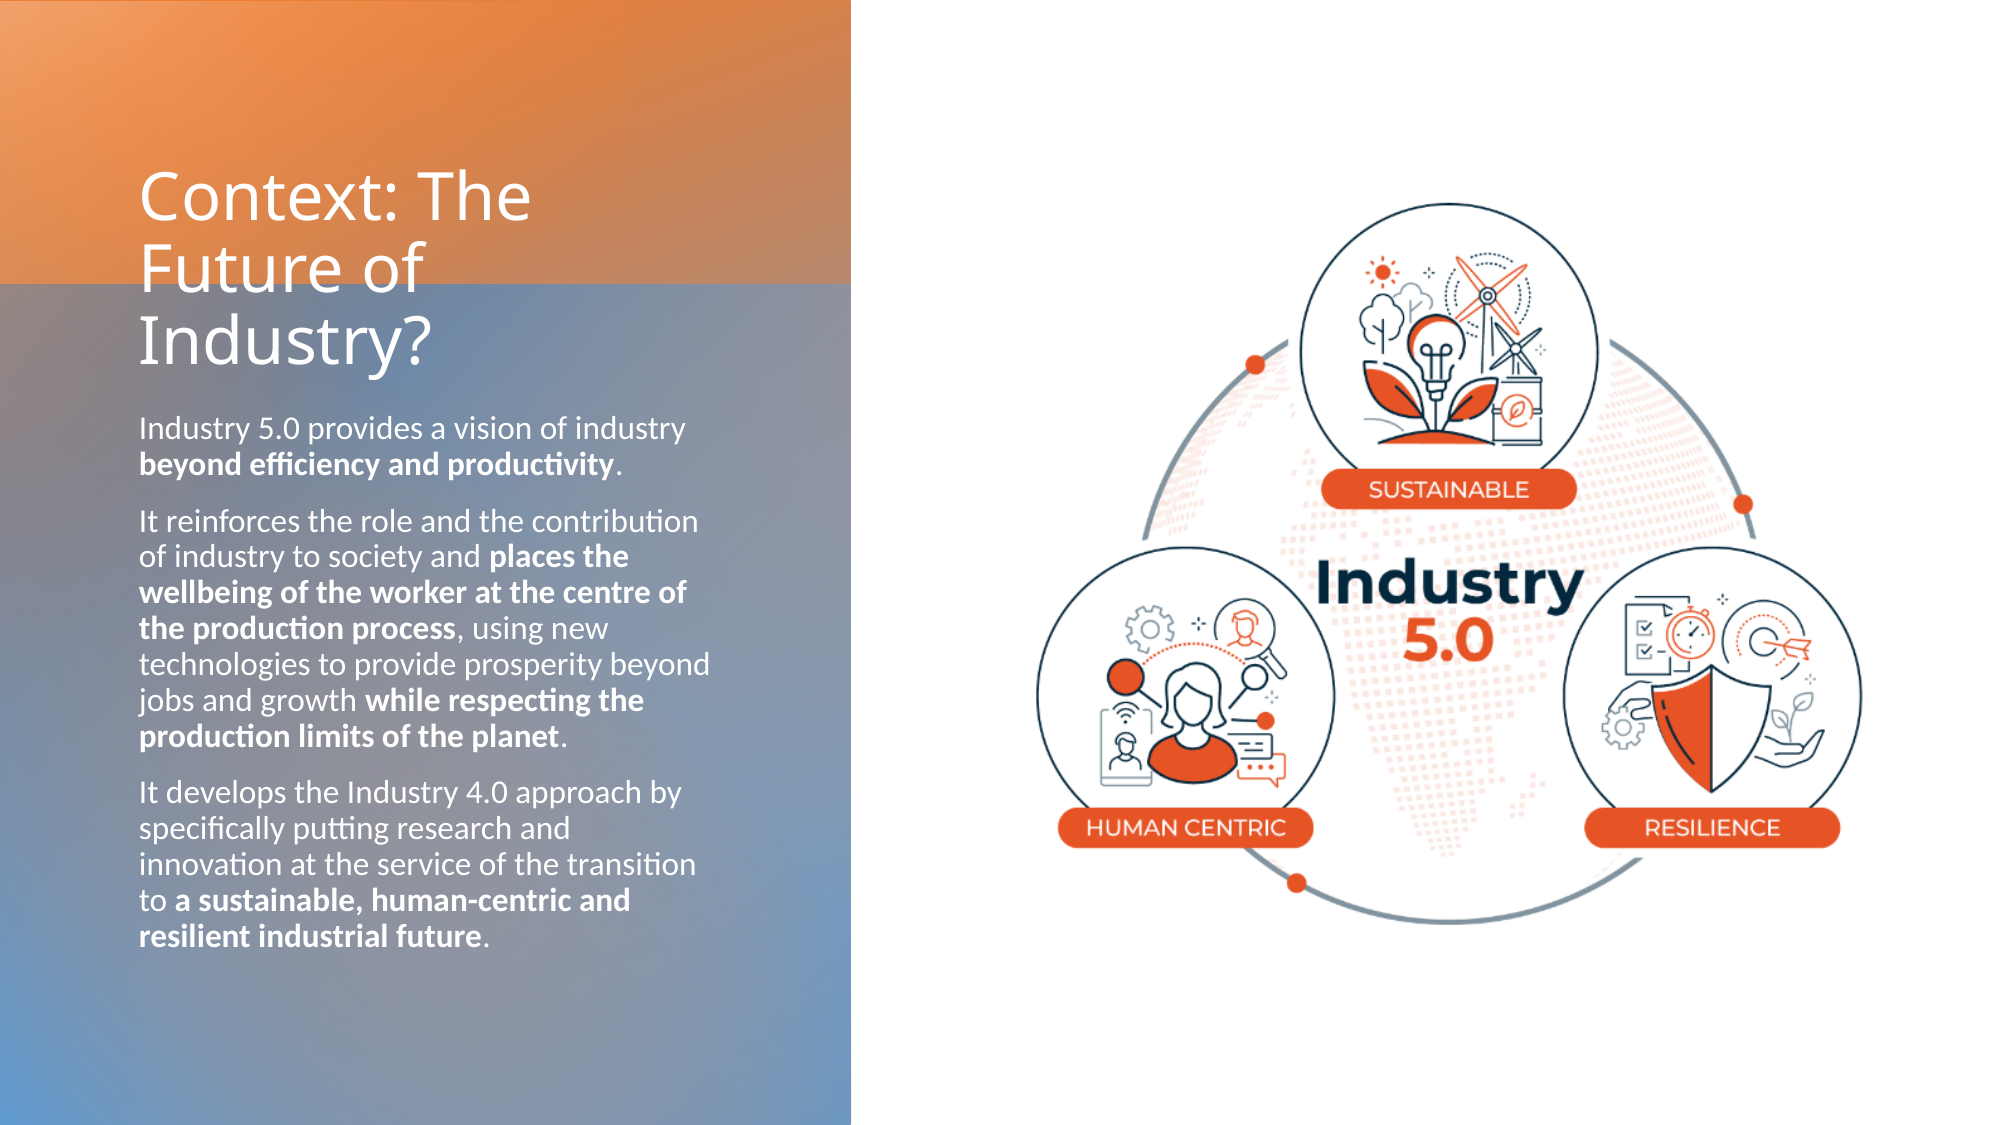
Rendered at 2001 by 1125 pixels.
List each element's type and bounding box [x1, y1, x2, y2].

text_box [0, 0, 853, 1125]
picture [869, 169, 2000, 964]
